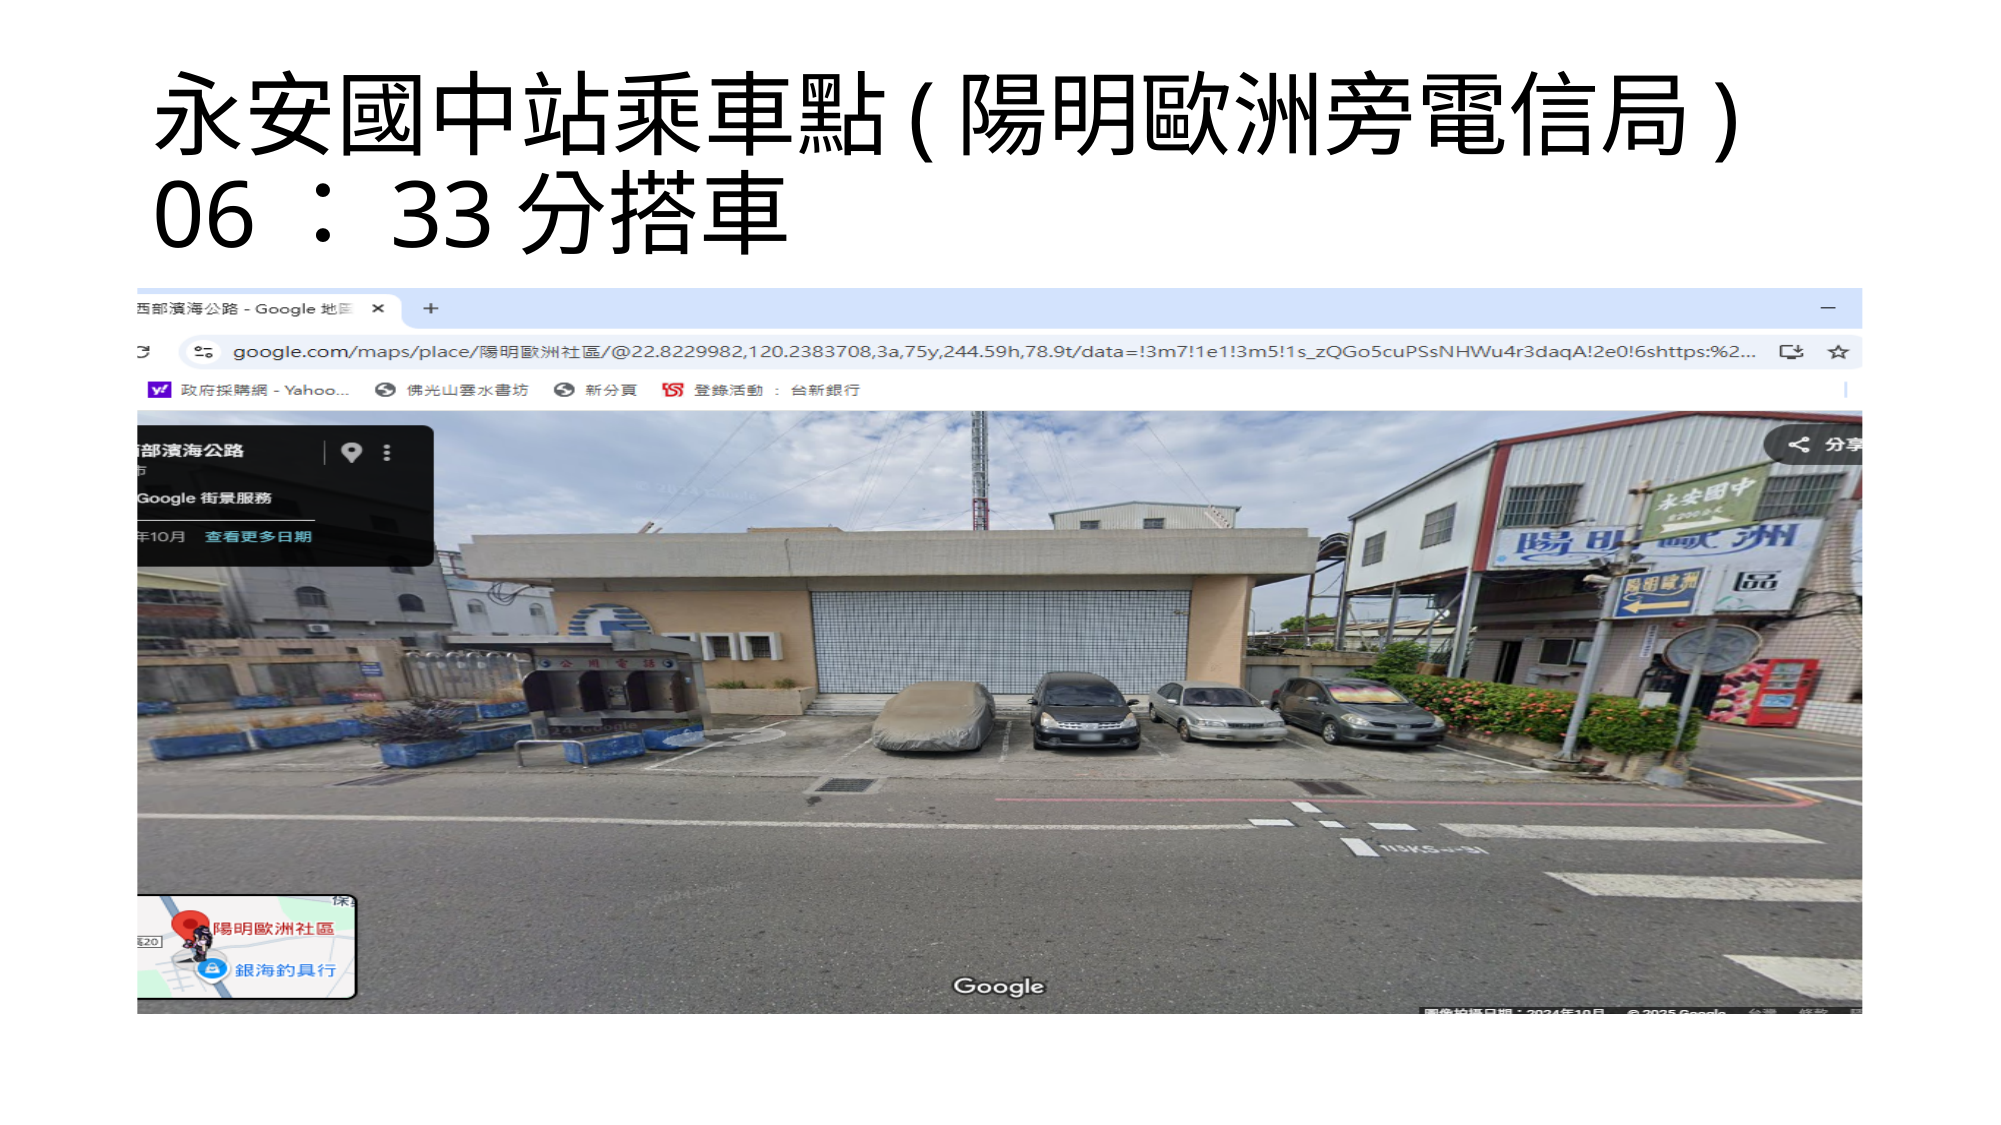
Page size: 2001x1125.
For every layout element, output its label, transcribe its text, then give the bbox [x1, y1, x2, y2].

picture [137, 288, 1863, 1014]
title 永安國中站乘車點(陽明歐洲旁電信局) 06：33分搭車 [137, 59, 1863, 278]
